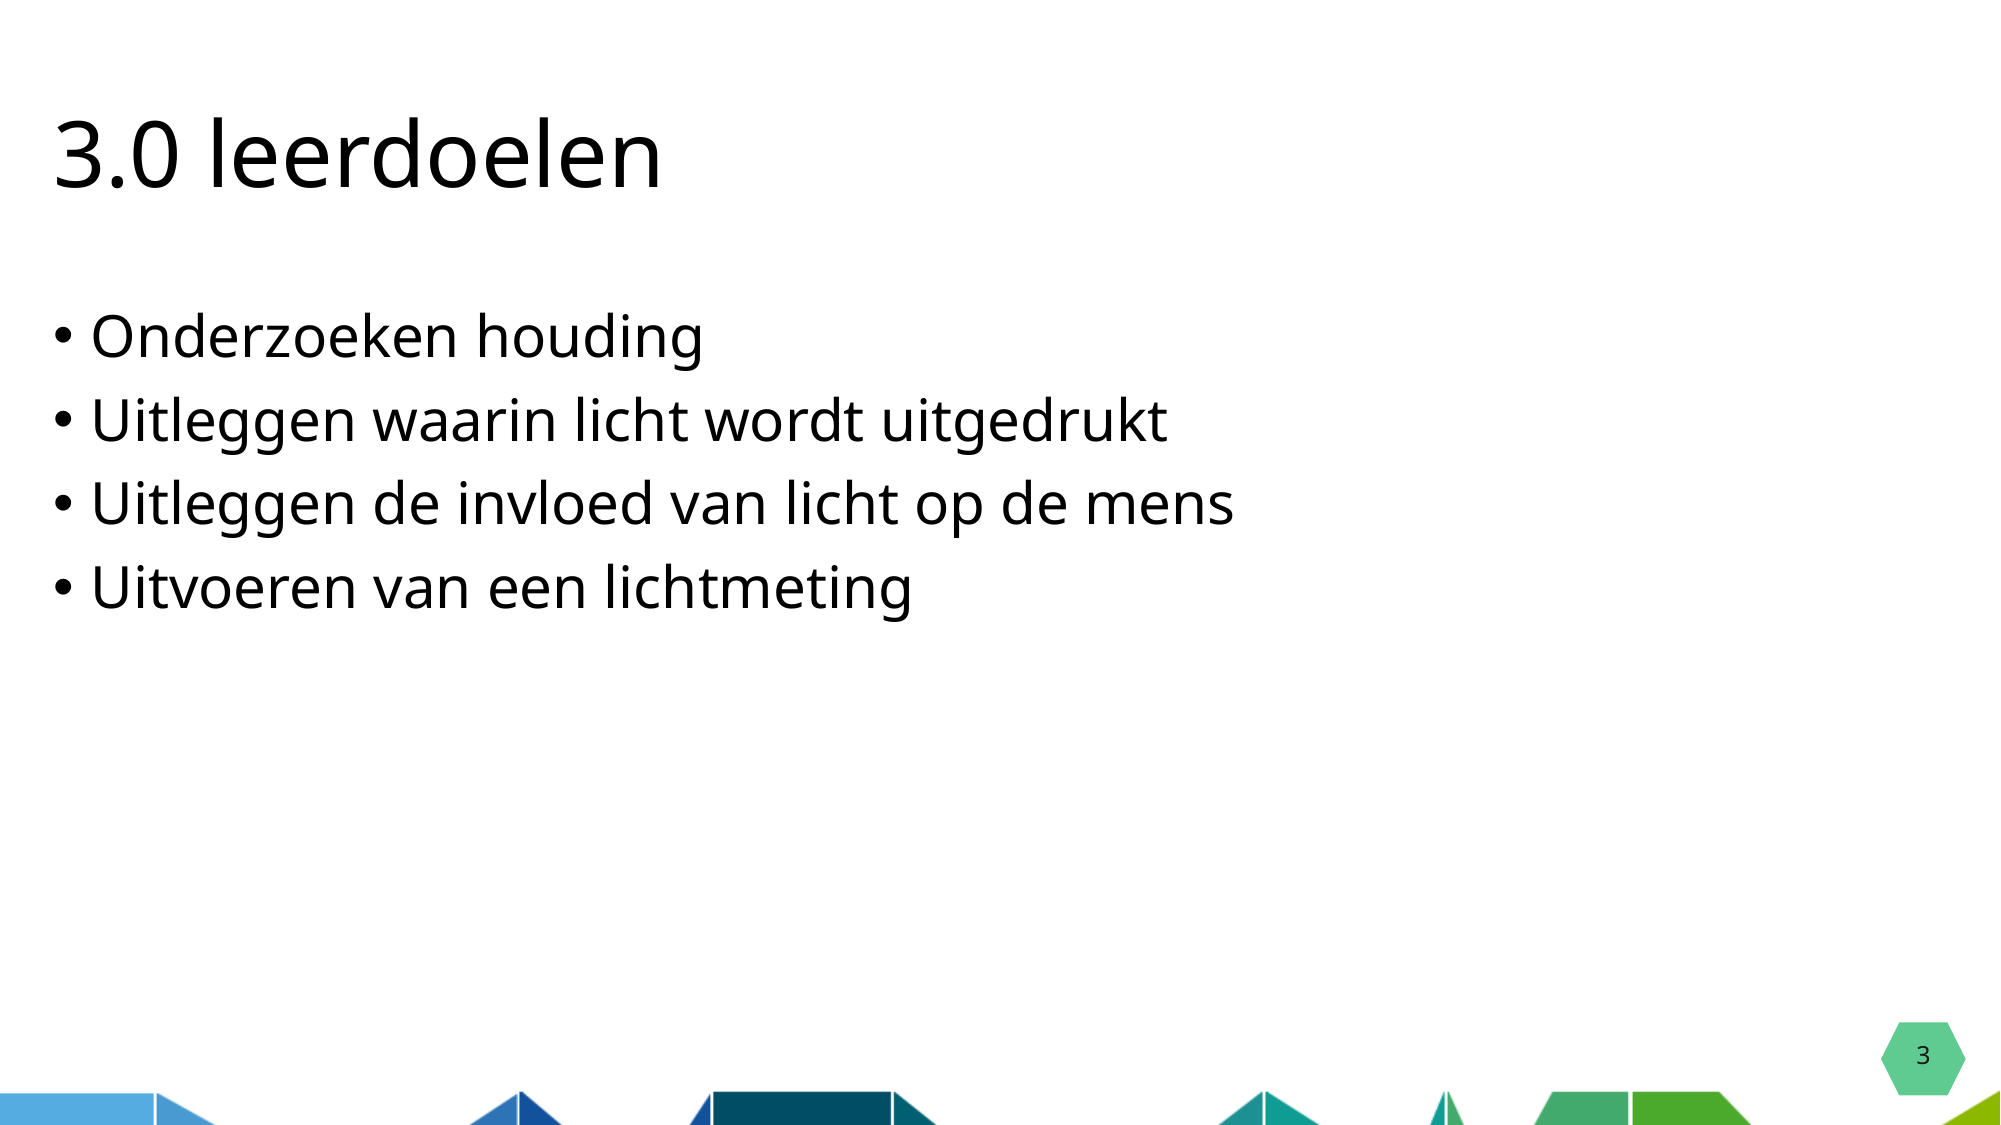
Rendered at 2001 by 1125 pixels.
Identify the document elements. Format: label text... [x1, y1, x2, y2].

slide_number 3 [1884, 1026, 1962, 1087]
list Onderzoeken houding Uitleggen waarin licht wordt uitgedrukt Uitleggen de invloed van licht op de mens Uitvoeren van een lichtmeting [38, 299, 1962, 1014]
picture [0, 1086, 2000, 1125]
title 3.0 leerdoelen [38, 38, 1962, 278]
